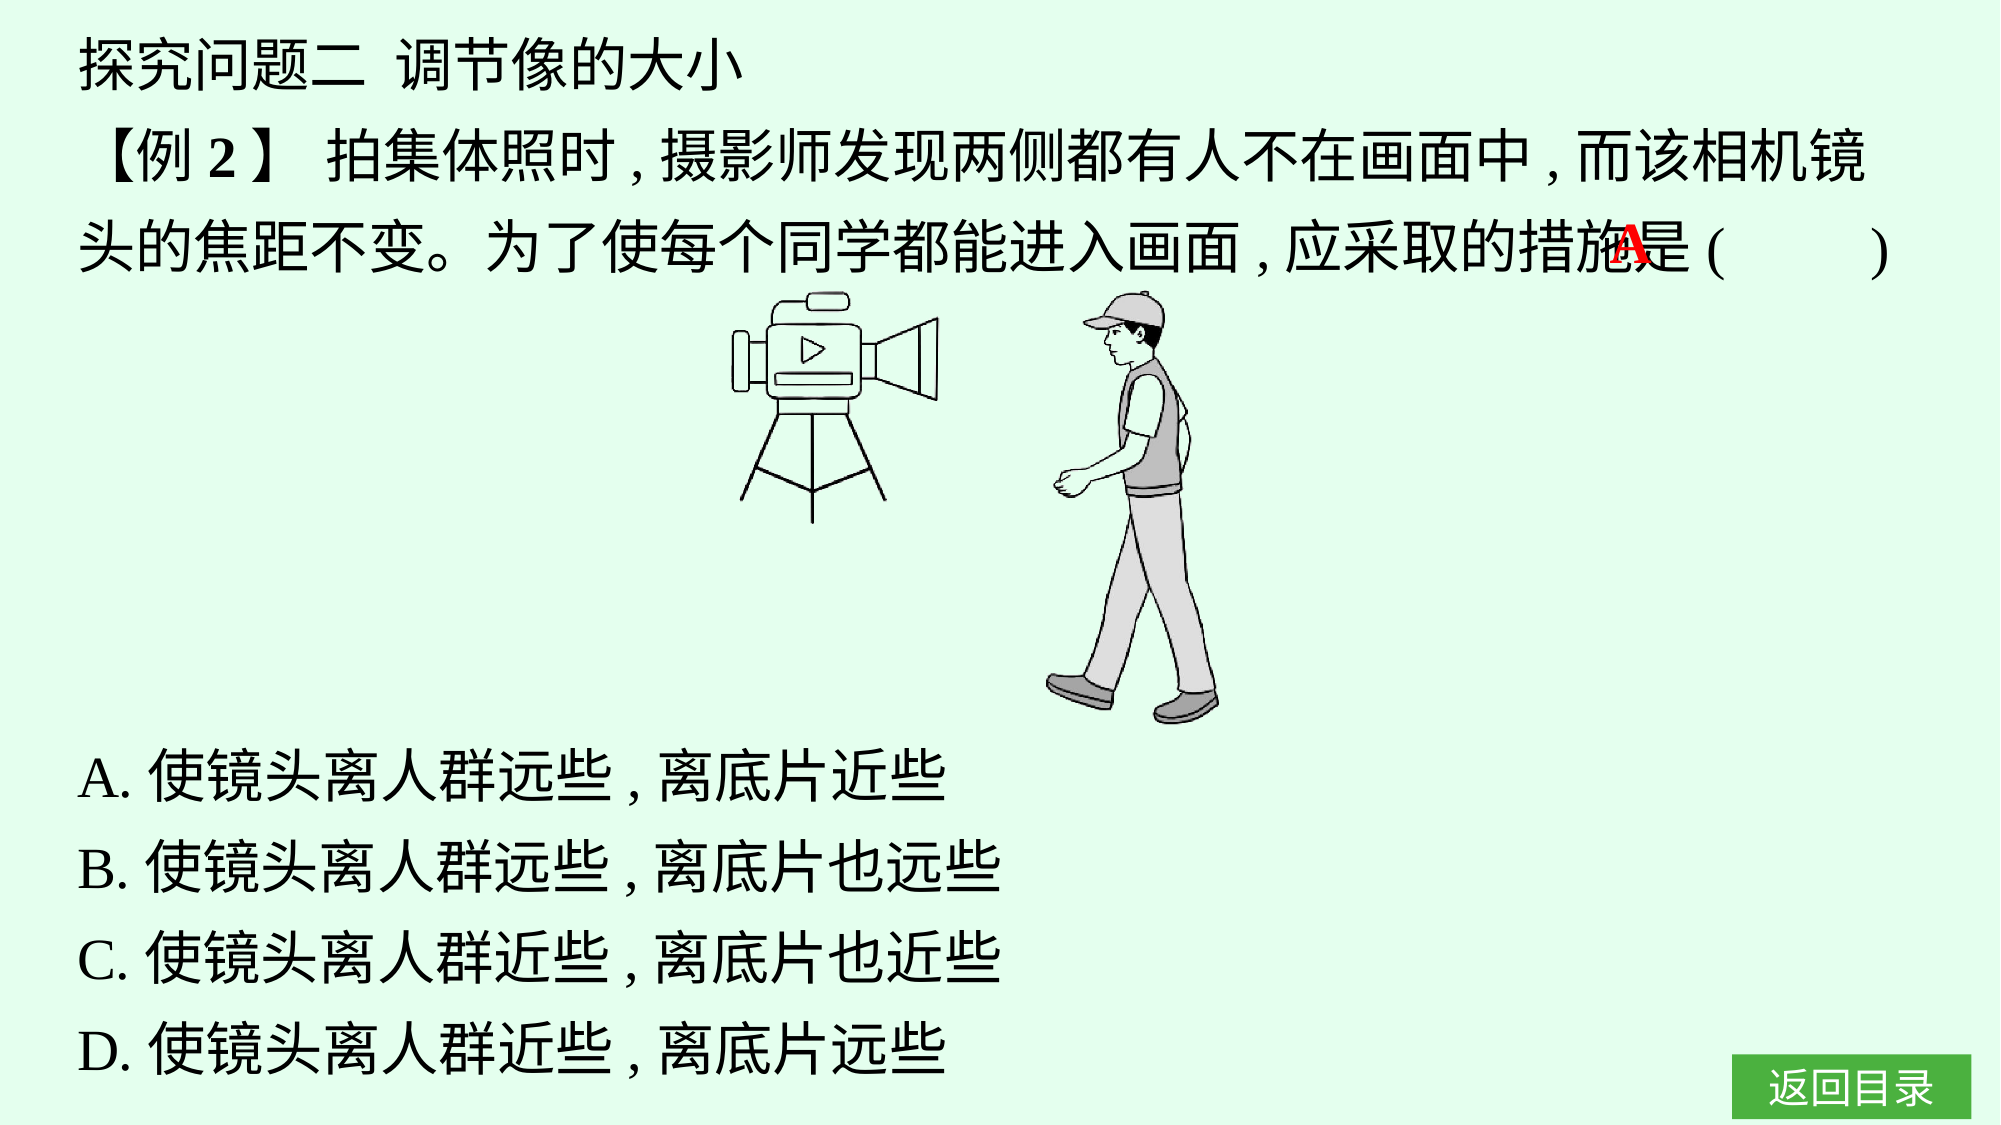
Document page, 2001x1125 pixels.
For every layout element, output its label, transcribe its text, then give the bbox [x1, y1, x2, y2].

text_box 探究问题二 调节像的大小 【例2】 拍集体照时,摄影师发现两侧都有人不在画面中,而该相机镜头的焦距不变。为了使每个同学都能进入画面,应采取的措施是( ) [62, 0, 1938, 288]
text_box A.使镜头离人群远些,离底片近些 B.使镜头离人群远些,离底片也远些 C.使镜头离人群近些,离底片也近些 D.使镜头离人群近些,离底片远些 [62, 710, 1938, 1090]
picture [718, 277, 1230, 726]
text_box A [1594, 183, 1667, 283]
